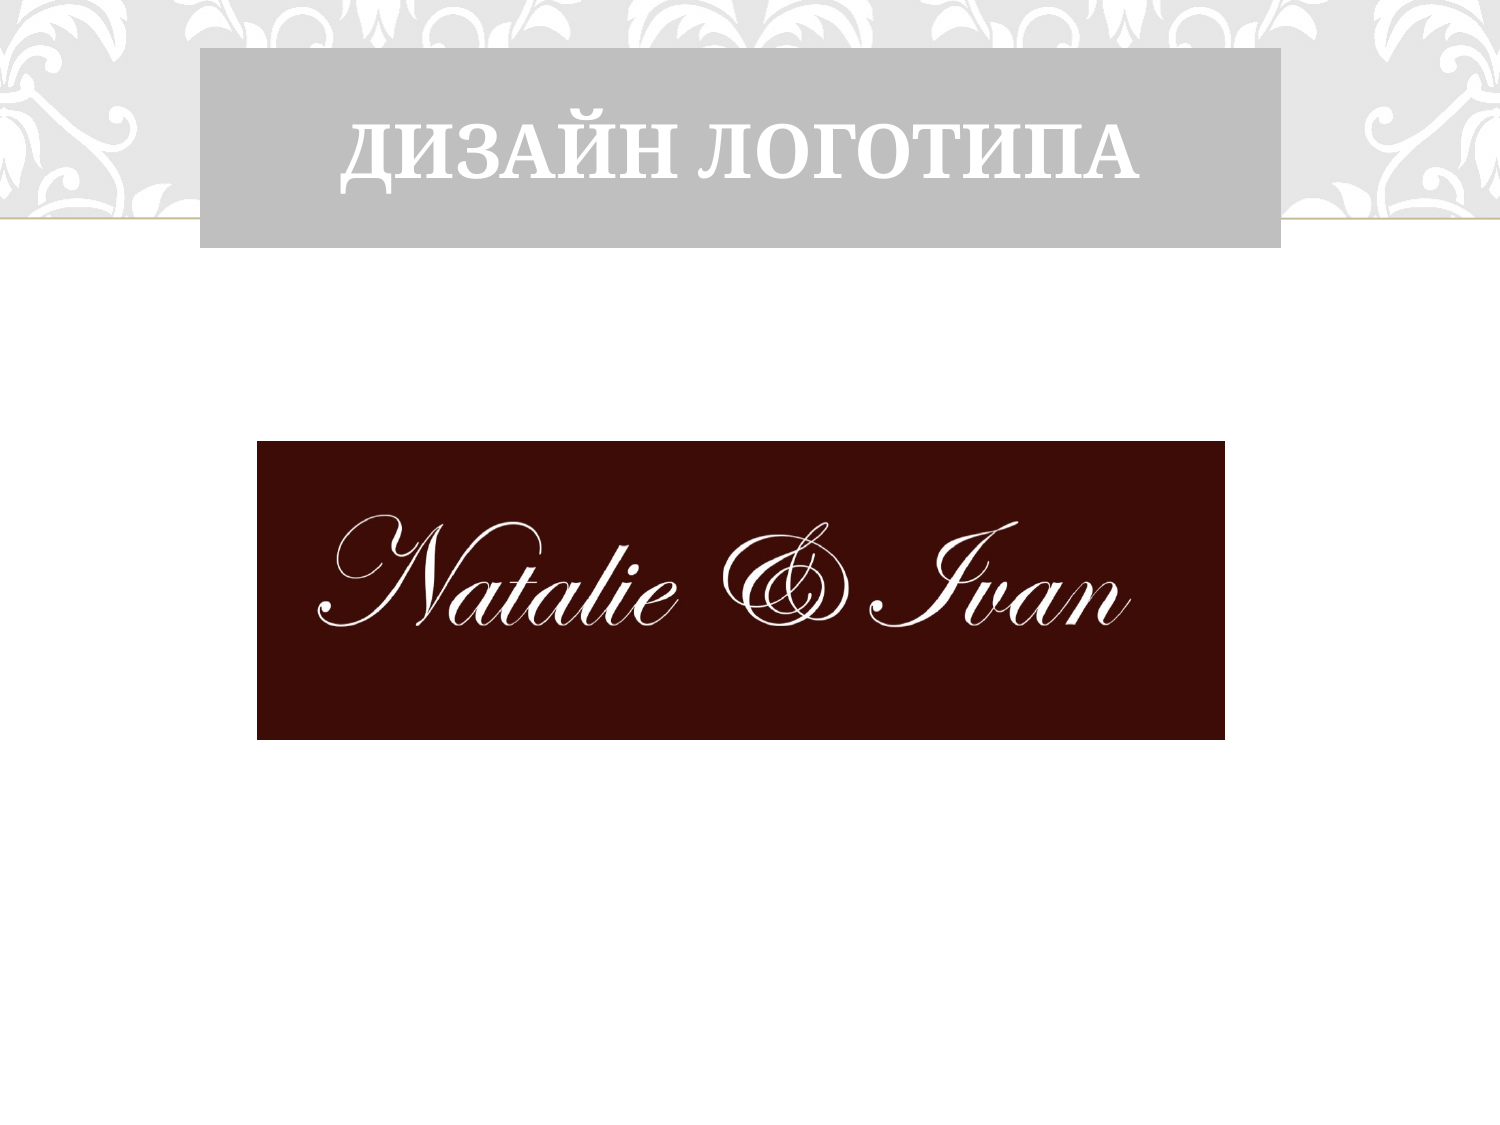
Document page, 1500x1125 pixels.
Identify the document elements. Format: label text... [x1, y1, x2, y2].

picture [257, 440, 1225, 740]
title Дизайн логотипа [200, 48, 1281, 248]
